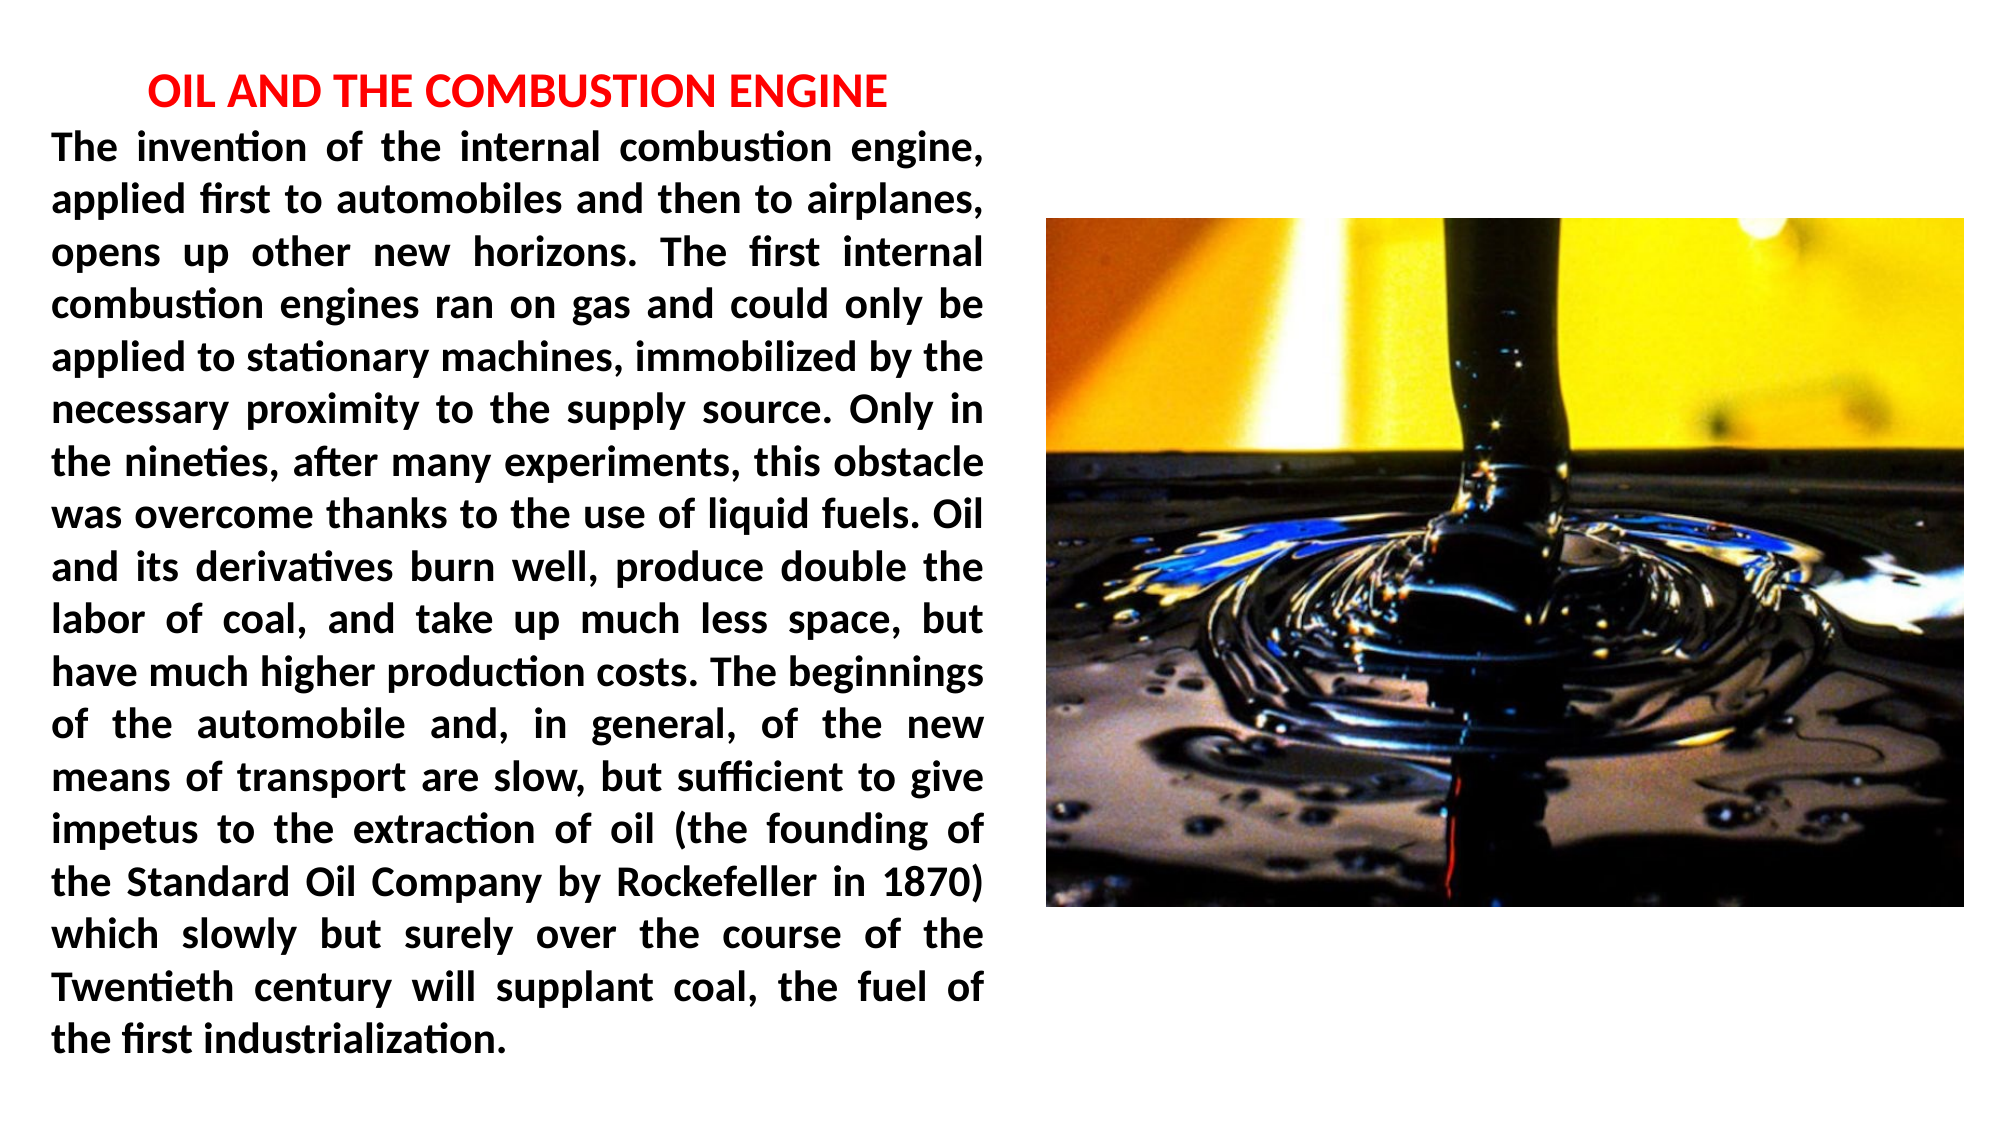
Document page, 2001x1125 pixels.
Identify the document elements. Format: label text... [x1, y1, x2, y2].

text_box OIL AND THE COMBUSTION ENGINE The invention of the internal combustion engine, applied first to automobiles and then to airplanes, opens up other new horizons. The first internal combustion engines ran on gas and could only be applied to stationary machines, immobilized by the necessary proximity to the supply source. Only in the nineties, after many experiments, this obstacle was overcome thanks to the use of liquid fuels. Oil and its derivatives burn well, produce double the labor of coal, and take up much less space, but have much higher production costs. The beginnings of the automobile and, in general, of the new means of transport are slow, but sufficient to give impetus to the extraction of oil (the founding of the Standard Oil Company by Rockefeller in 1870) which slowly but surely over the course of the Twentieth century will supplant coal, the fuel of the first industrialization. [36, 49, 1000, 1070]
picture [1046, 218, 1964, 907]
